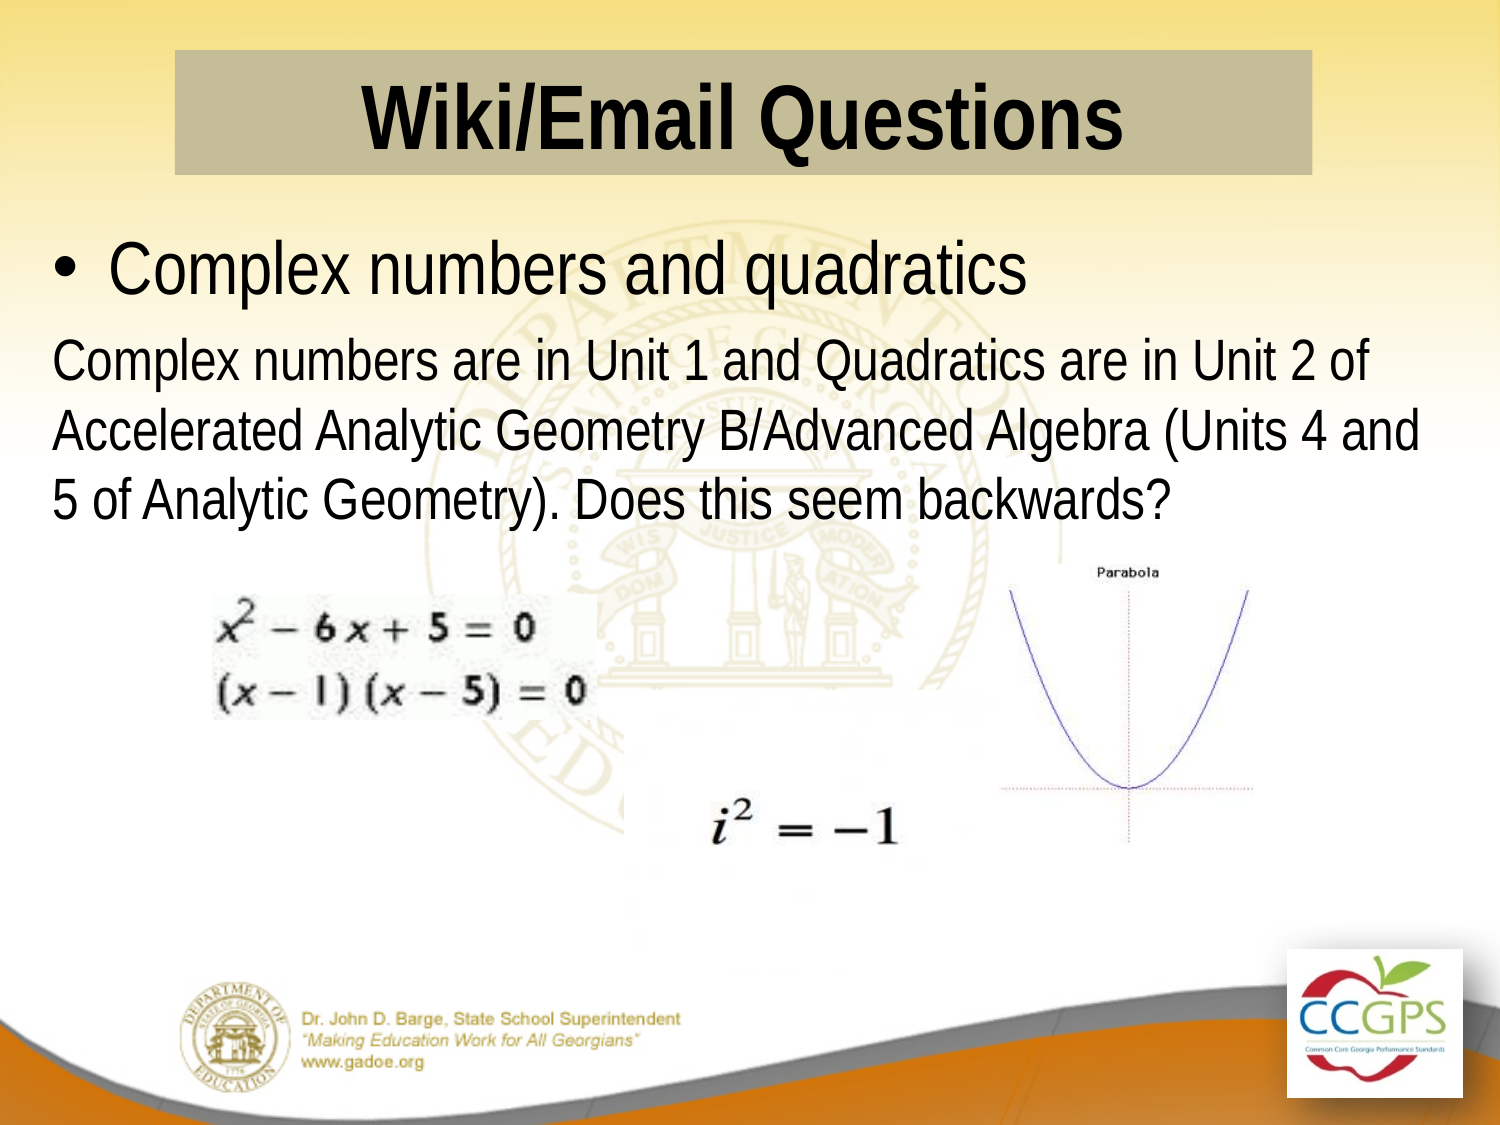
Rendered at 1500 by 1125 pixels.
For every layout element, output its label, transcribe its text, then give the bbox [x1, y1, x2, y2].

title Wiki/Email Questions [174, 49, 1313, 176]
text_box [212, 564, 1254, 973]
list Complex numbers and quadratics Complex numbers are in Unit 1 and Quadratics are in Unit 2 of Accelerated Analytic Geometry B/Advanced Algebra (Units 4 and 5 of Analytic Geometry). Does this seem backwards? [37, 212, 1463, 1001]
picture [0, 0, 1500, 1125]
